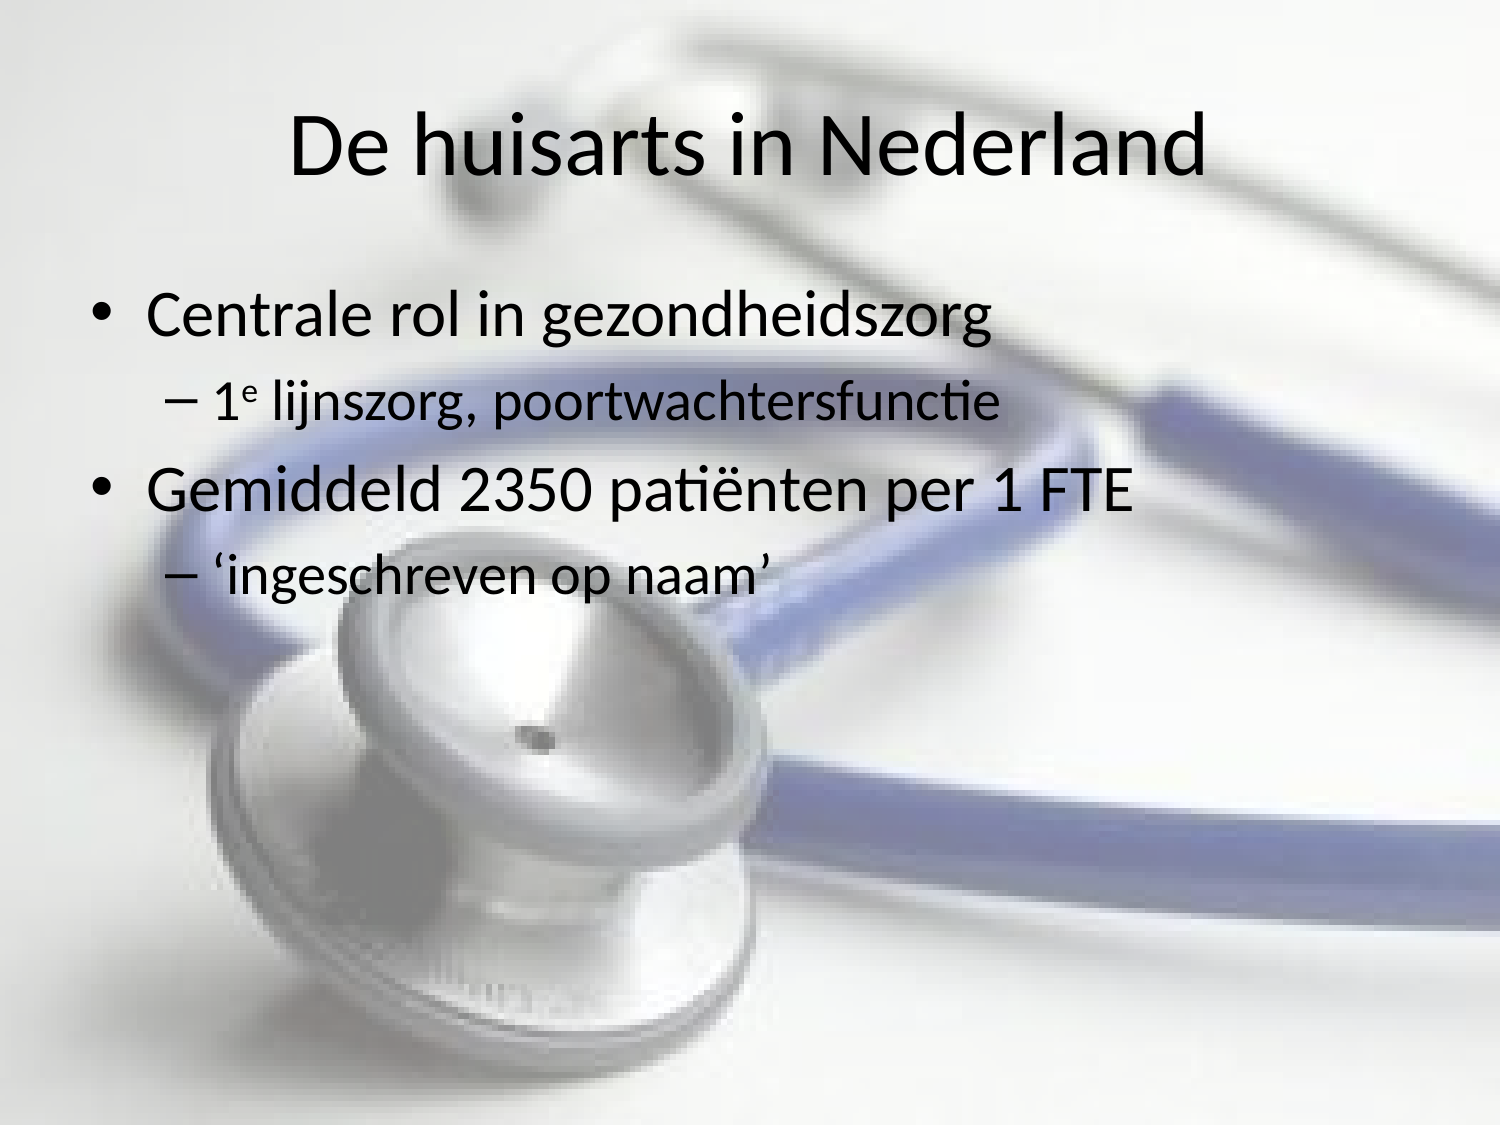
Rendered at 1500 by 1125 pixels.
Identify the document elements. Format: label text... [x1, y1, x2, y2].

list Centrale rol in gezondheidszorg 1e lijnszorg, poortwachtersfunctie Gemiddeld 2350 patiënten per 1 FTE ‘ingeschreven op naam’ [75, 262, 1425, 1005]
title De huisarts in Nederland [75, 45, 1425, 233]
